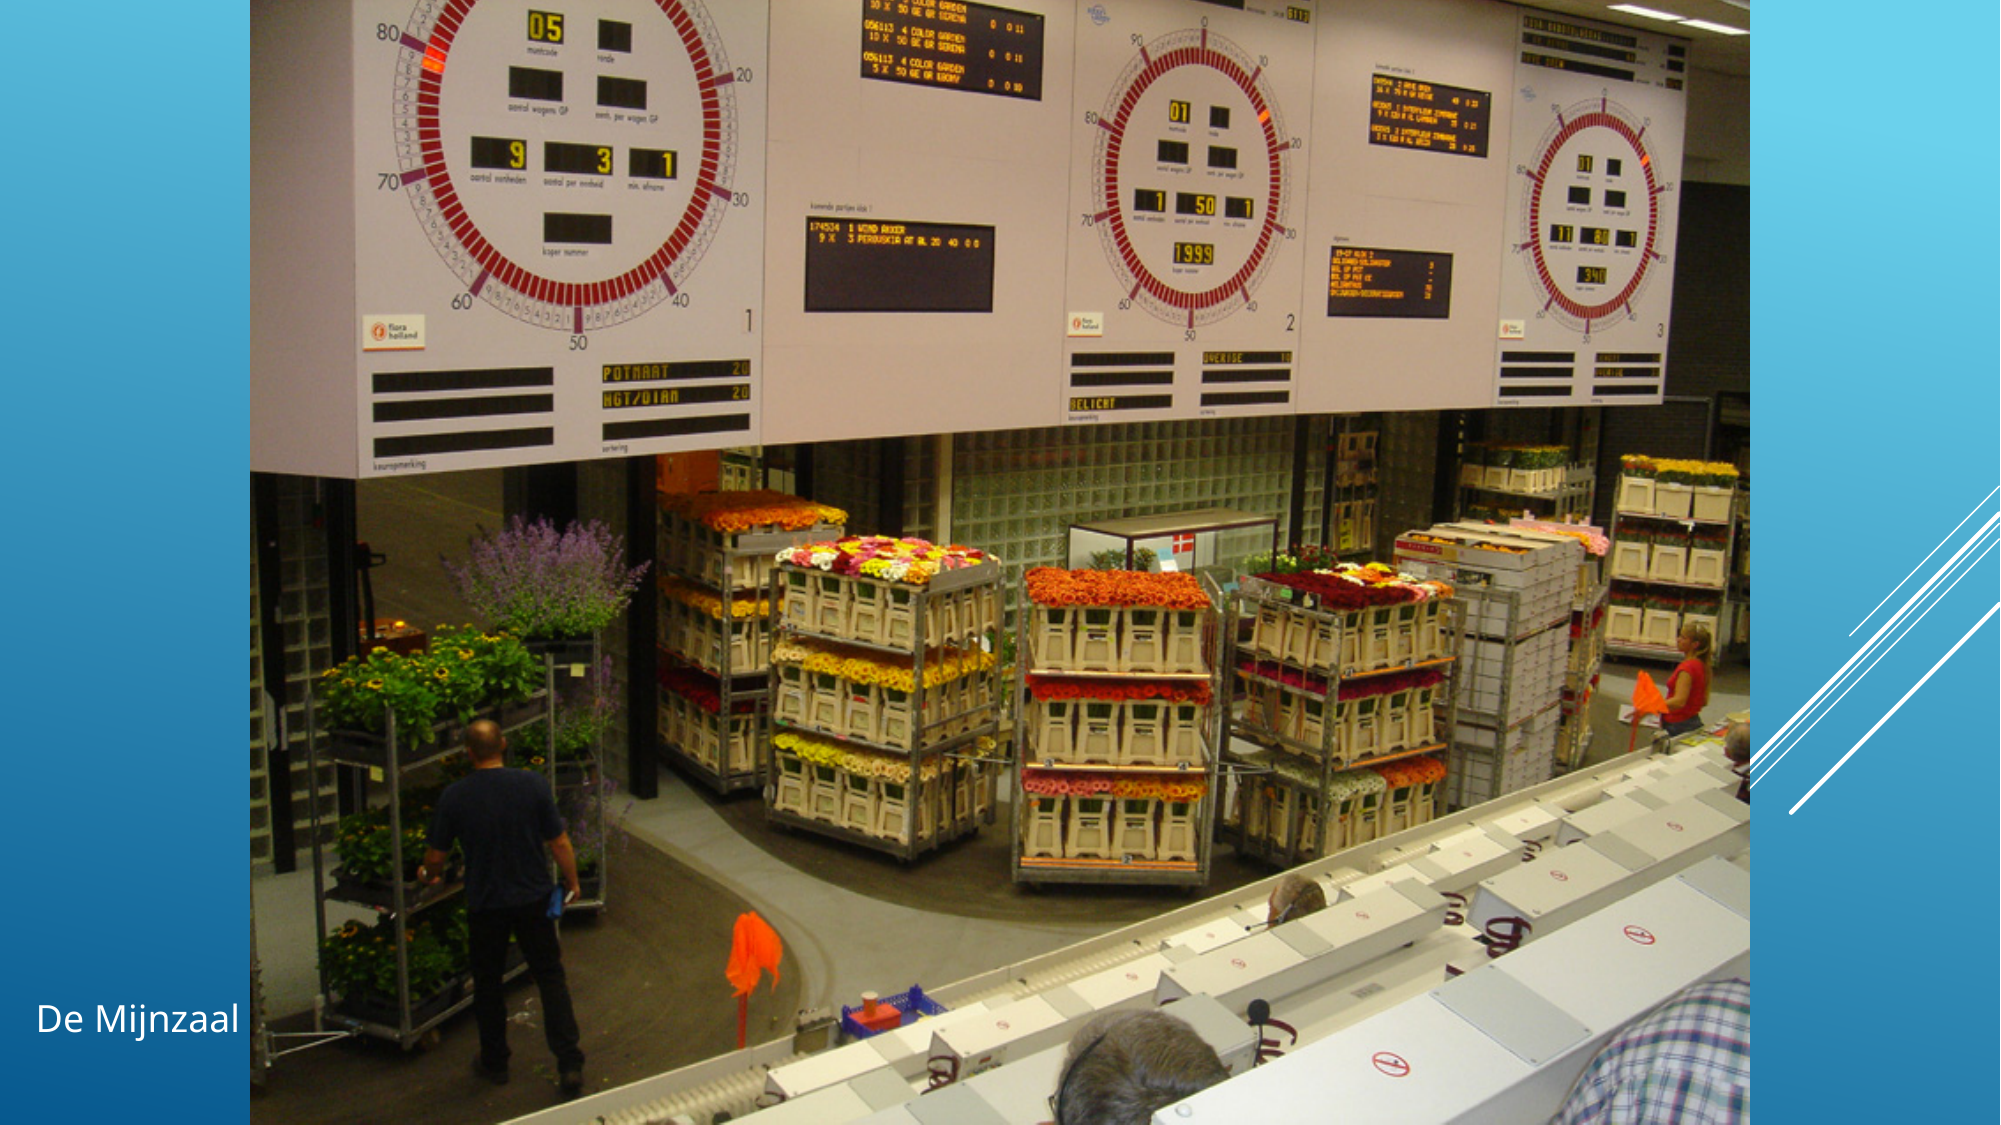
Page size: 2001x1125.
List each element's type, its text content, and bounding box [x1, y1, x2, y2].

text_box De Mijnzaal [20, 987, 250, 1048]
picture [250, 0, 1750, 1125]
